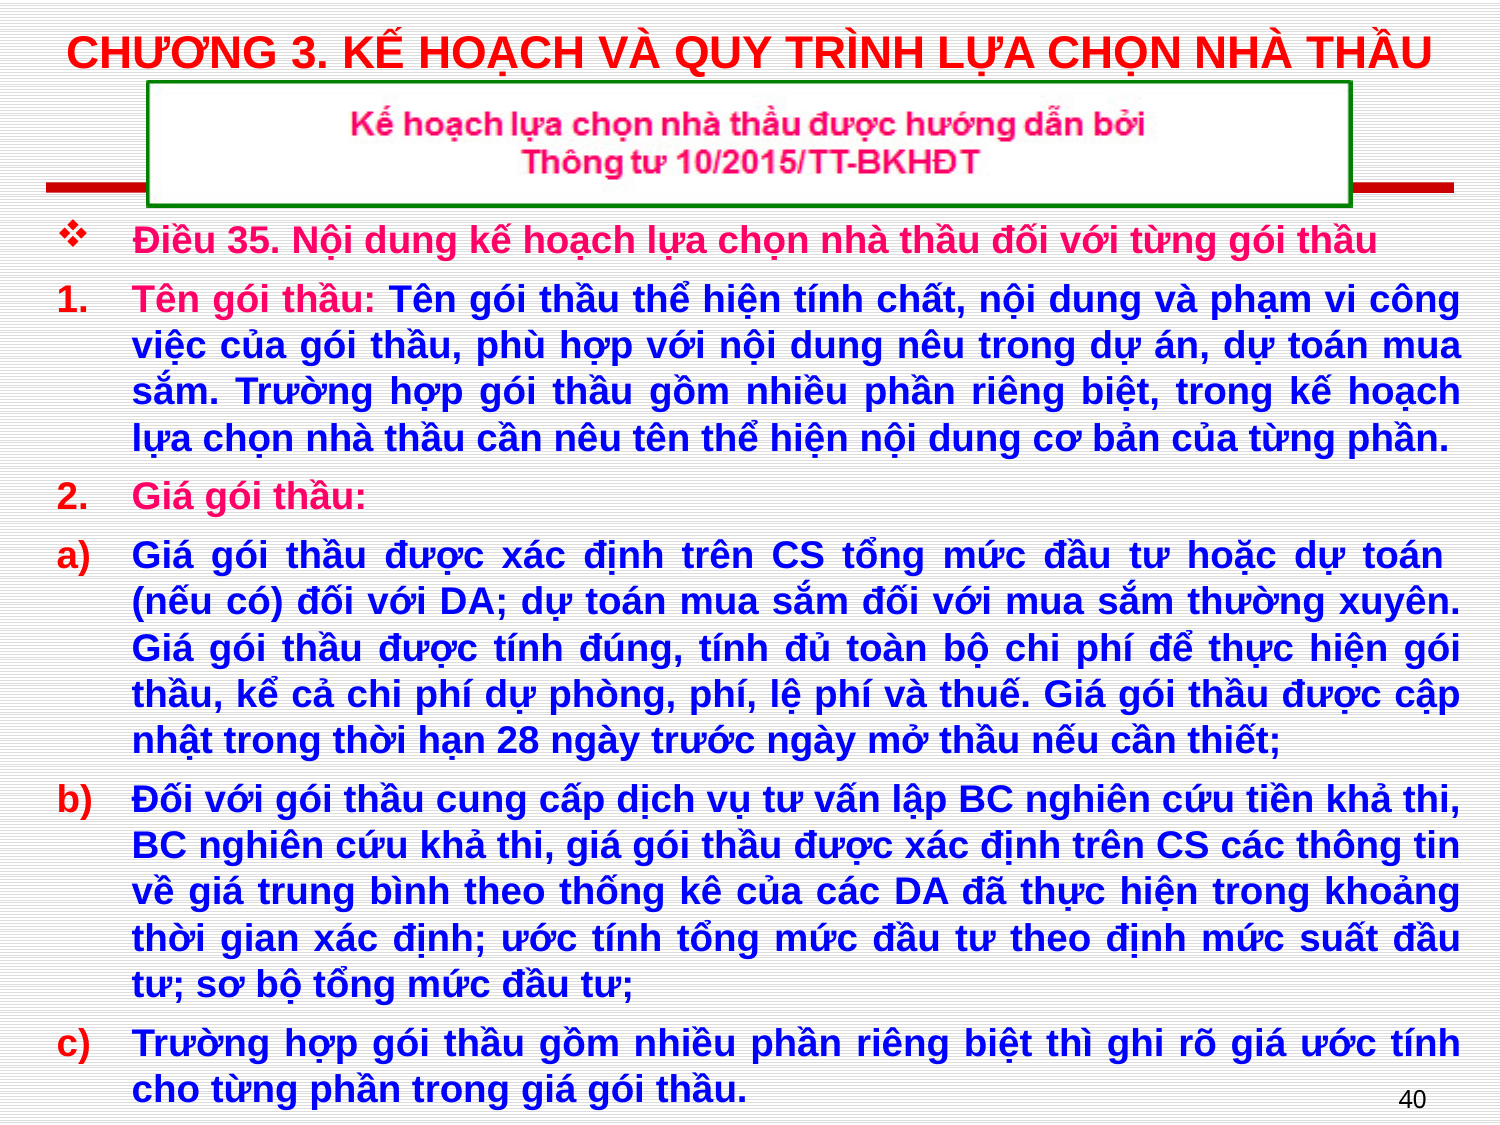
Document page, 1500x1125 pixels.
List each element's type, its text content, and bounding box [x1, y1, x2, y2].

text_box Điều 35. Nội dung kế hoạch lựa chọn nhà thầu đối với từng gói thầu Tên gói thầu: Tên gói thầu thể hiện tính chất, nội dung và phạm vi công việc của gói thầu, phù hợp với nội dung nêu trong dự án, dự toán mua sắm. Trường hợp gói thầu gồm nhiều phần riêng biệt, trong kế hoạch lựa chọn nhà thầu cần nêu tên thể hiện nội dung cơ bản của từng phần. Giá gói thầu: Giá gói thầu được xác định trên CS tổng mức đầu tư hoặc dự toán (nếu có) đối với DA; dự toán mua sắm đối với mua sắm thường xuyên. Giá gói thầu được tính đúng, tính đủ toàn bộ chi phí để thực hiện gói thầu, kể cả chi phí dự phòng, phí, lệ phí và thuế. Giá gói thầu được cập nhật trong thời hạn 28 ngày trước ngày mở thầu nếu cần thiết; Đối với gói thầu cung cấp dịch vụ tư vấn lập BC nghiên cứu tiền khả thi, BC nghiên cứu khả thi, giá gói thầu được xác định trên CS các thông tin về giá trung bình theo thống kê của các DA đã thực hiện trong khoảng thời gian xác định; ước tính tổng mức đầu tư theo định mức suất đầu tư; sơ bộ tổng mức đầu tư; Trường hợp gói thầu gồm nhiều phần riêng biệt thì ghi rõ giá ước tính cho từng phần trong giá gói thầu. [23, 199, 1477, 1088]
picture [146, 79, 1354, 208]
title CHƯƠNG 3. KẾ HOẠCH VÀ QUY TRÌNH LỰA CHỌN NHÀ THẦU [38, 24, 1463, 175]
